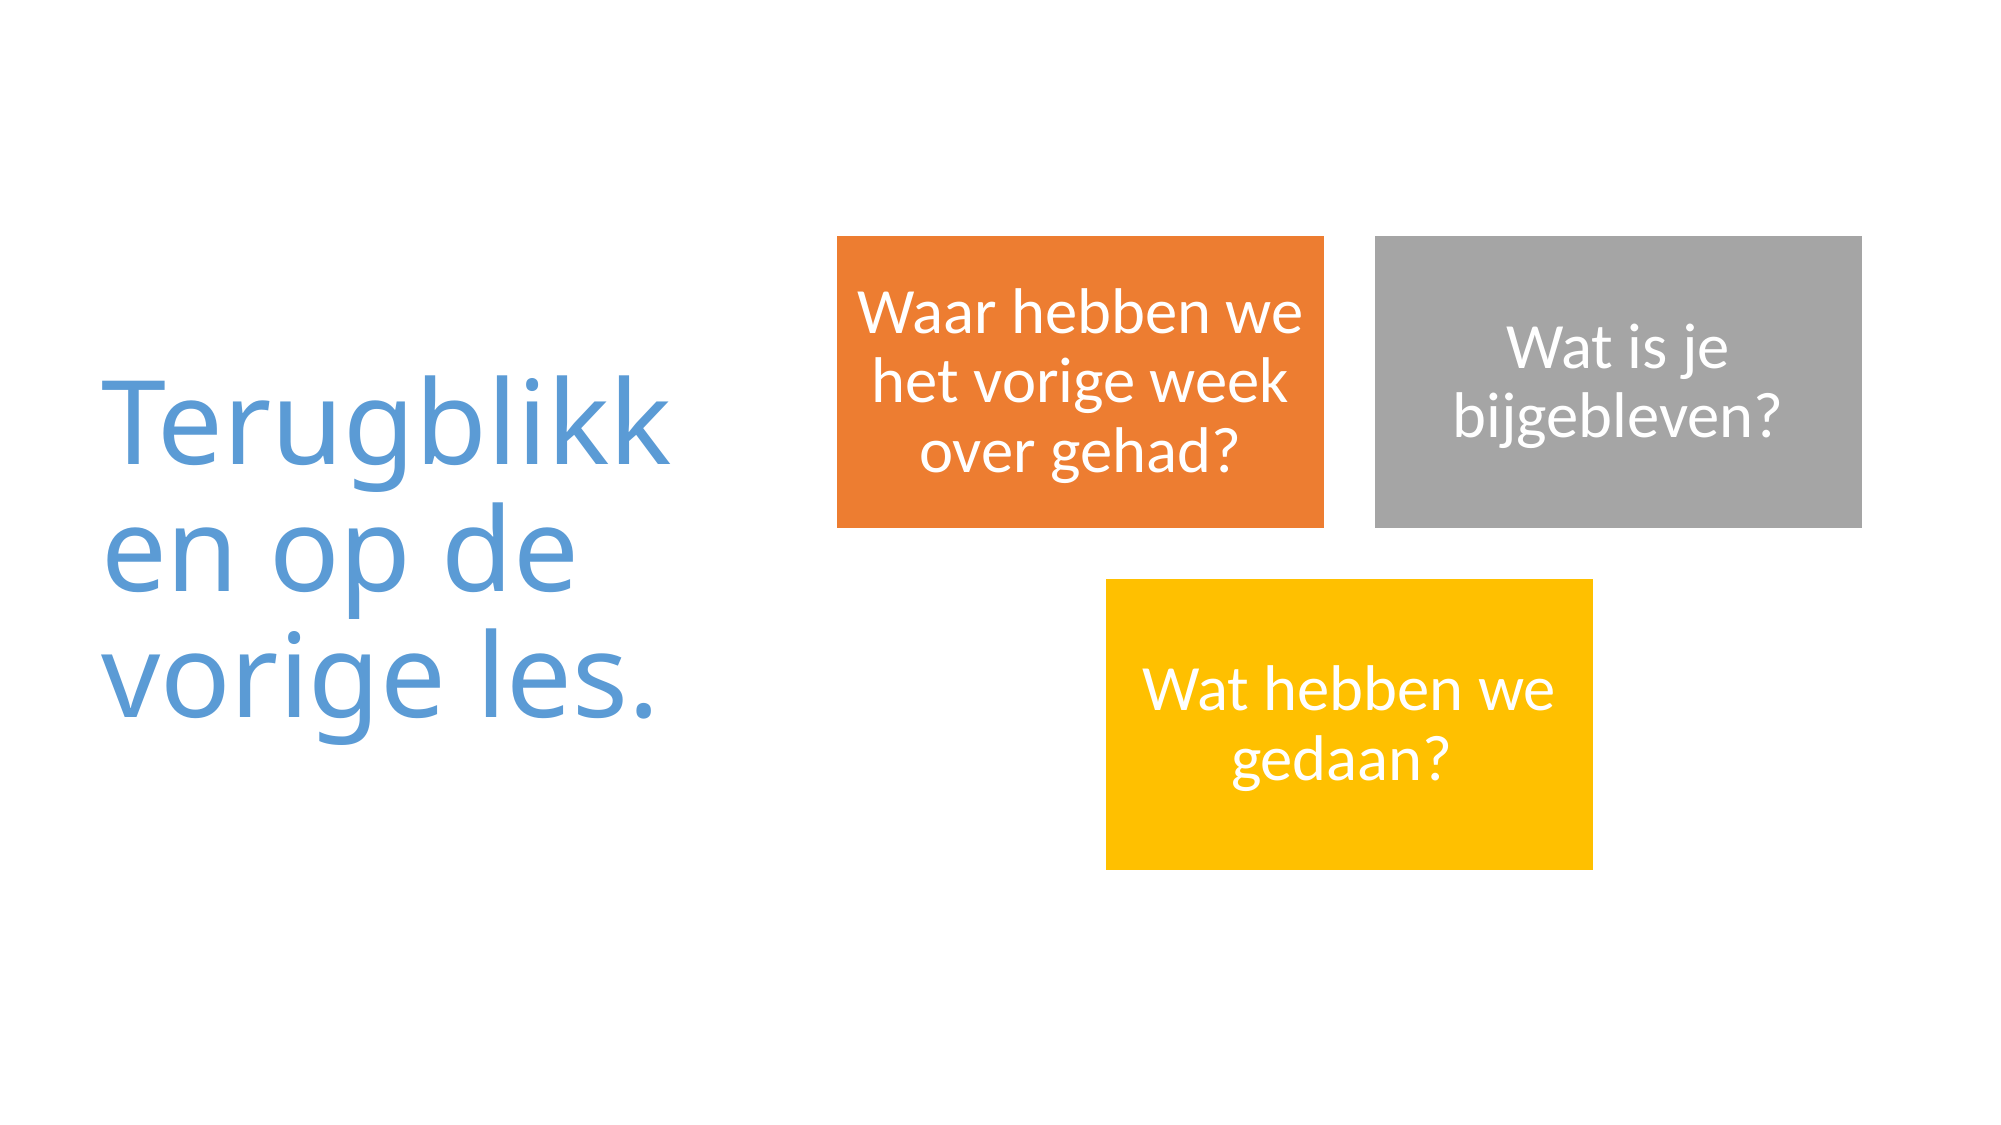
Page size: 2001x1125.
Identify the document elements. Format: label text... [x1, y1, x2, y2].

title Terugblikken op de vorige les. [86, 101, 711, 1005]
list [835, 101, 1863, 1005]
